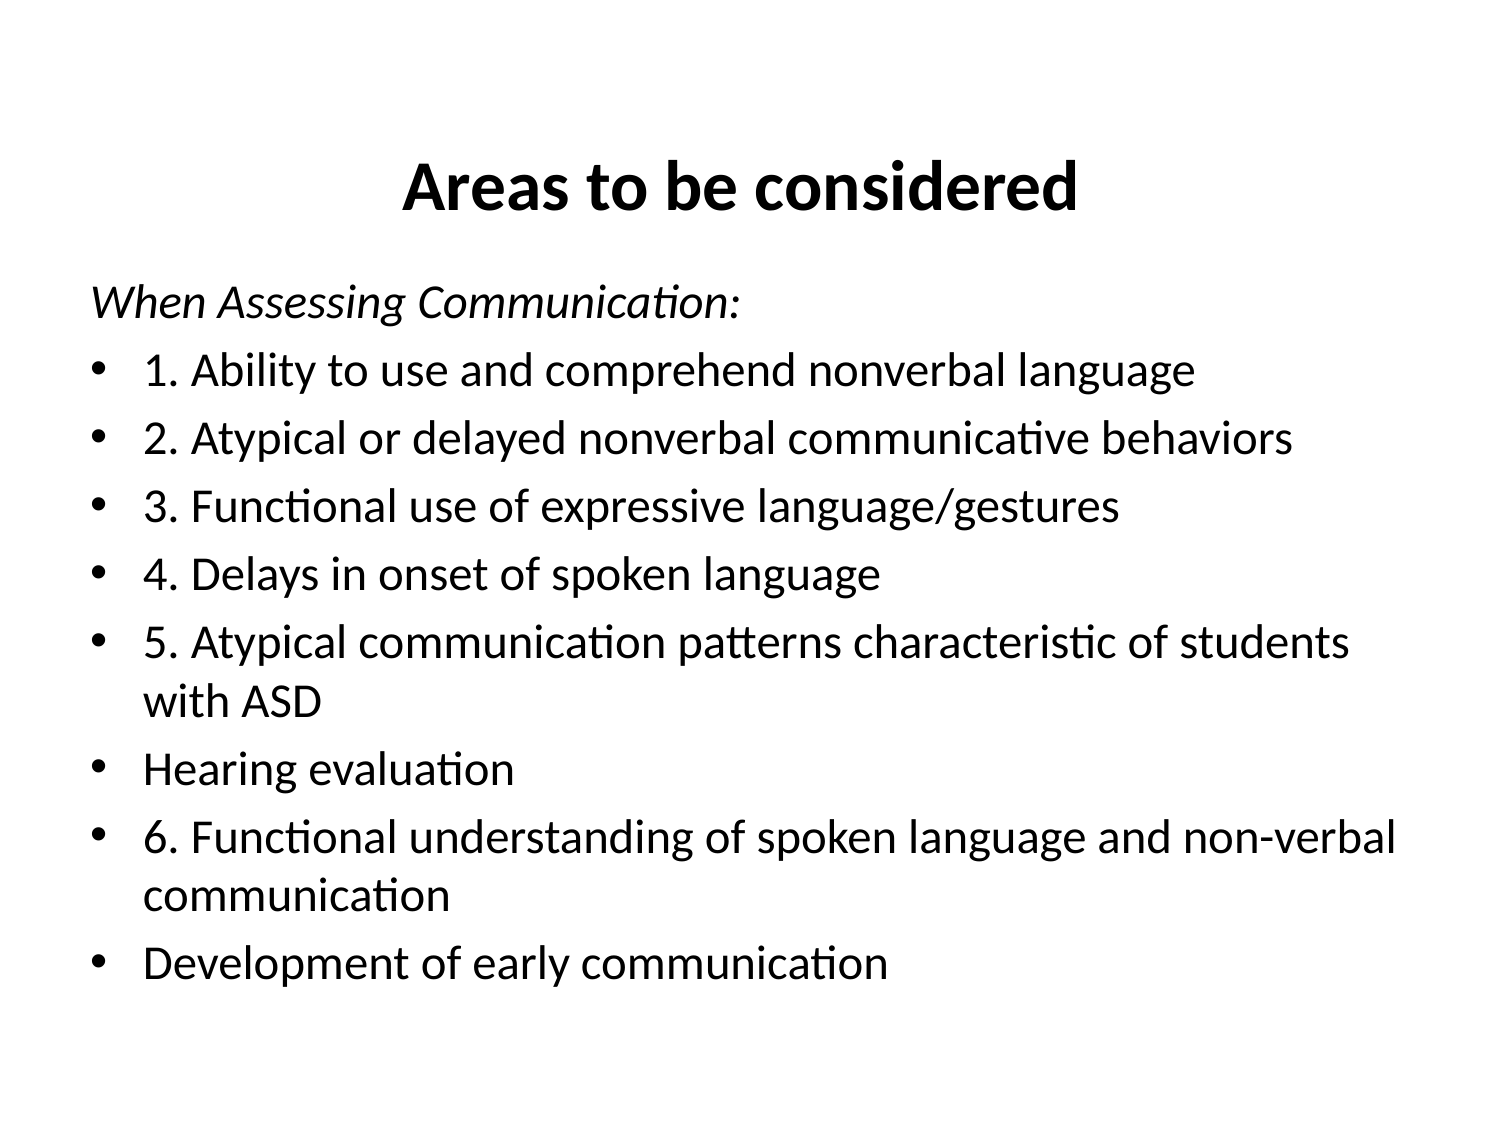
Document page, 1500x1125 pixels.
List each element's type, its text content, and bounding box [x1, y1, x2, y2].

list When Assessing Communication: 1. Ability to use and comprehend nonverbal language 2. Atypical or delayed nonverbal communicative behaviors 3. Functional use of expressive language/gestures 4. Delays in onset of spoken language 5. Atypical communication patterns characteristic of students with ASD Hearing evaluation 6. Functional understanding of spoken language and non-verbal communication Development of early communication [75, 262, 1425, 1005]
title Areas to be considered [75, 45, 1425, 233]
